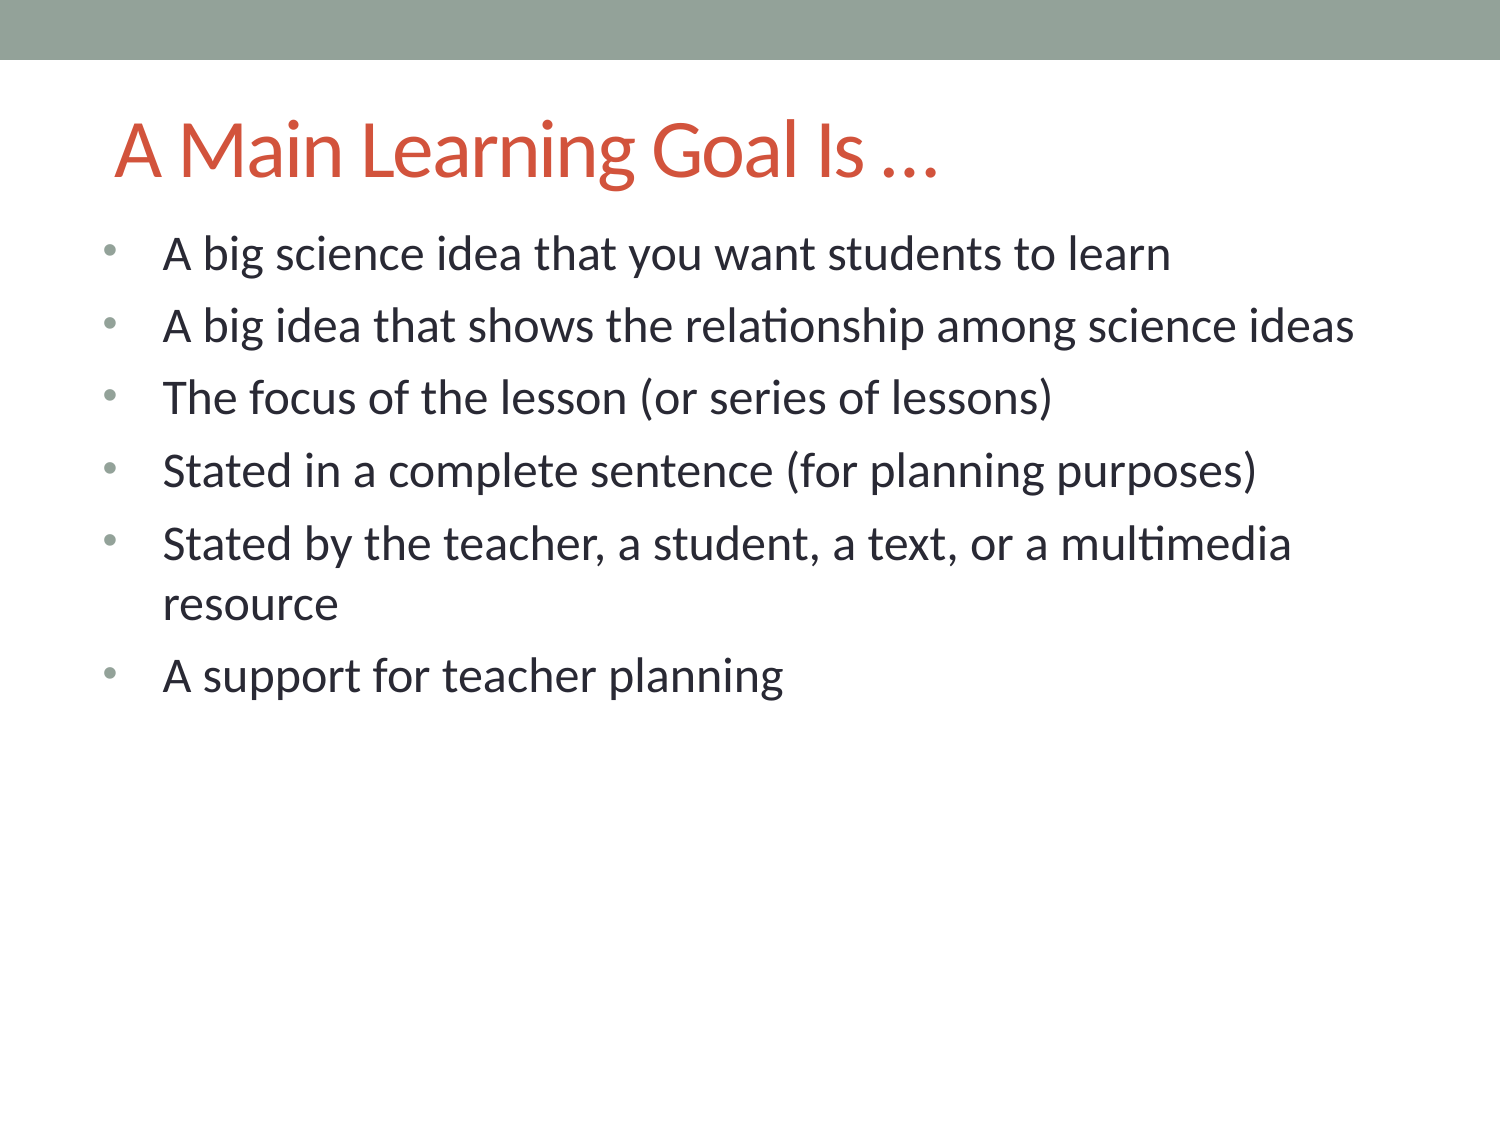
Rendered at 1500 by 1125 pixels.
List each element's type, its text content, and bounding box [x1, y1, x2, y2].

list A big science idea that you want students to learn A big idea that shows the relationship among science ideas The focus of the lesson (or series of lessons) Stated in a complete sentence (for planning purposes) Stated by the teacher, a student, a text, or a multimedia resource A support for teacher planning [87, 212, 1438, 1075]
title A Main Learning Goal Is … [99, 50, 1450, 238]
